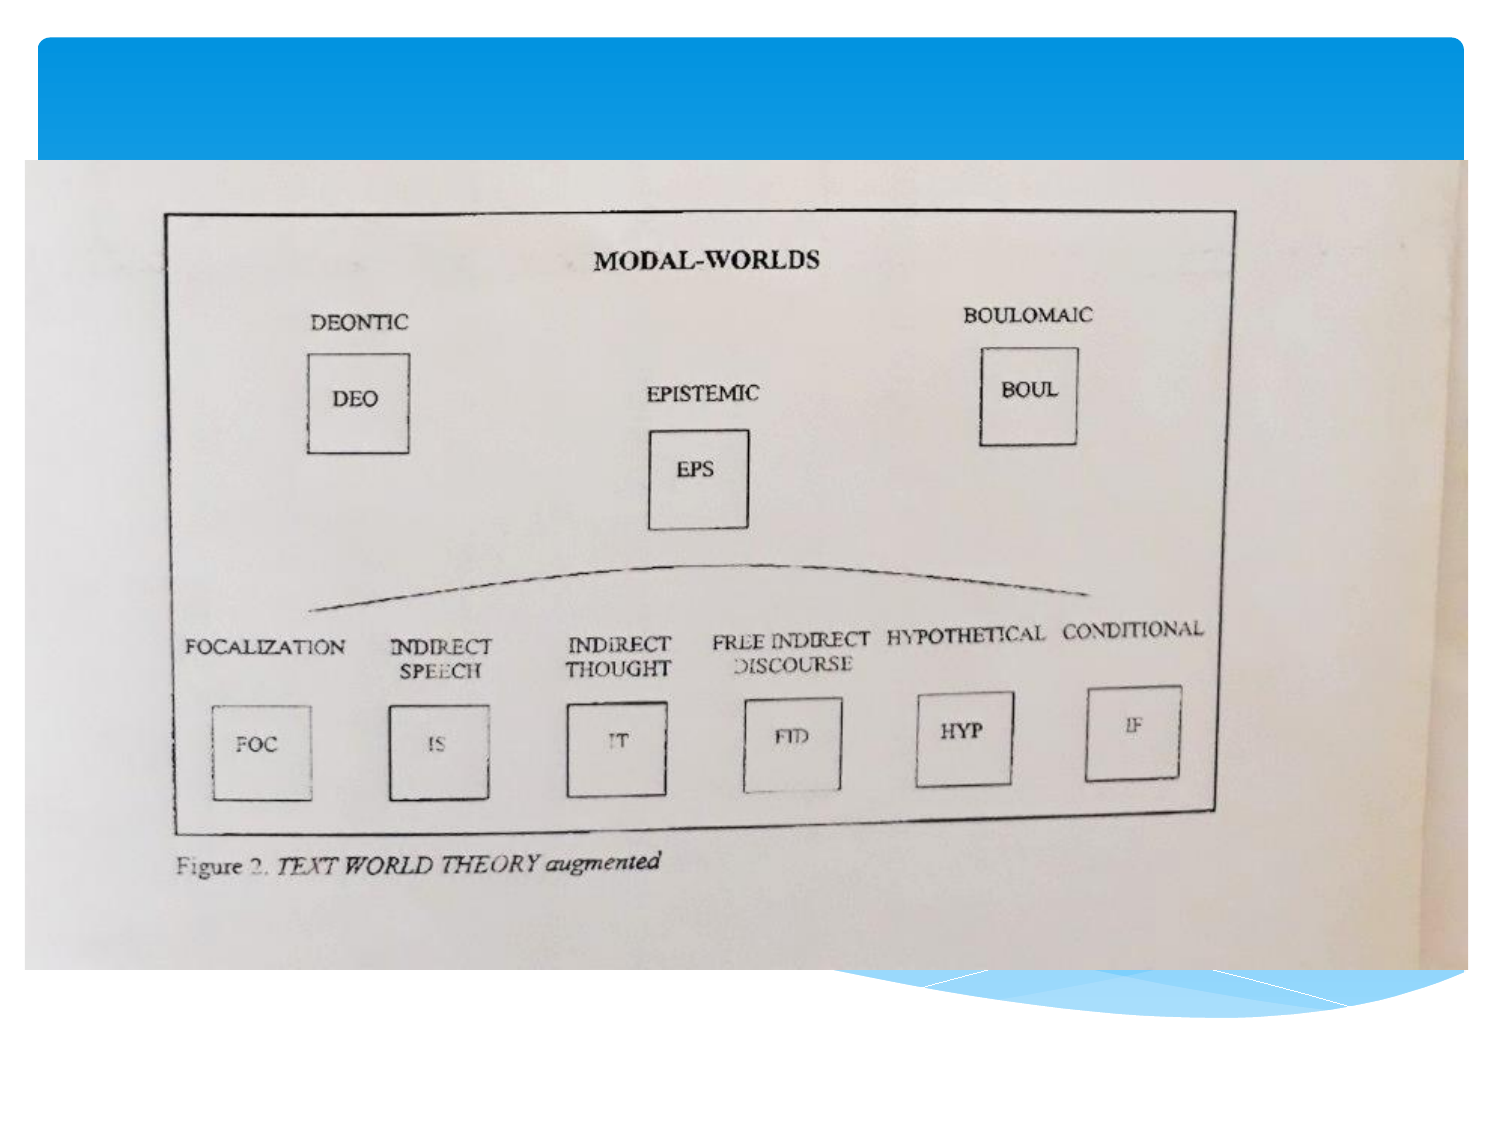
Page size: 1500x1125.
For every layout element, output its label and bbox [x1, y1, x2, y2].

list [24, 160, 1469, 971]
